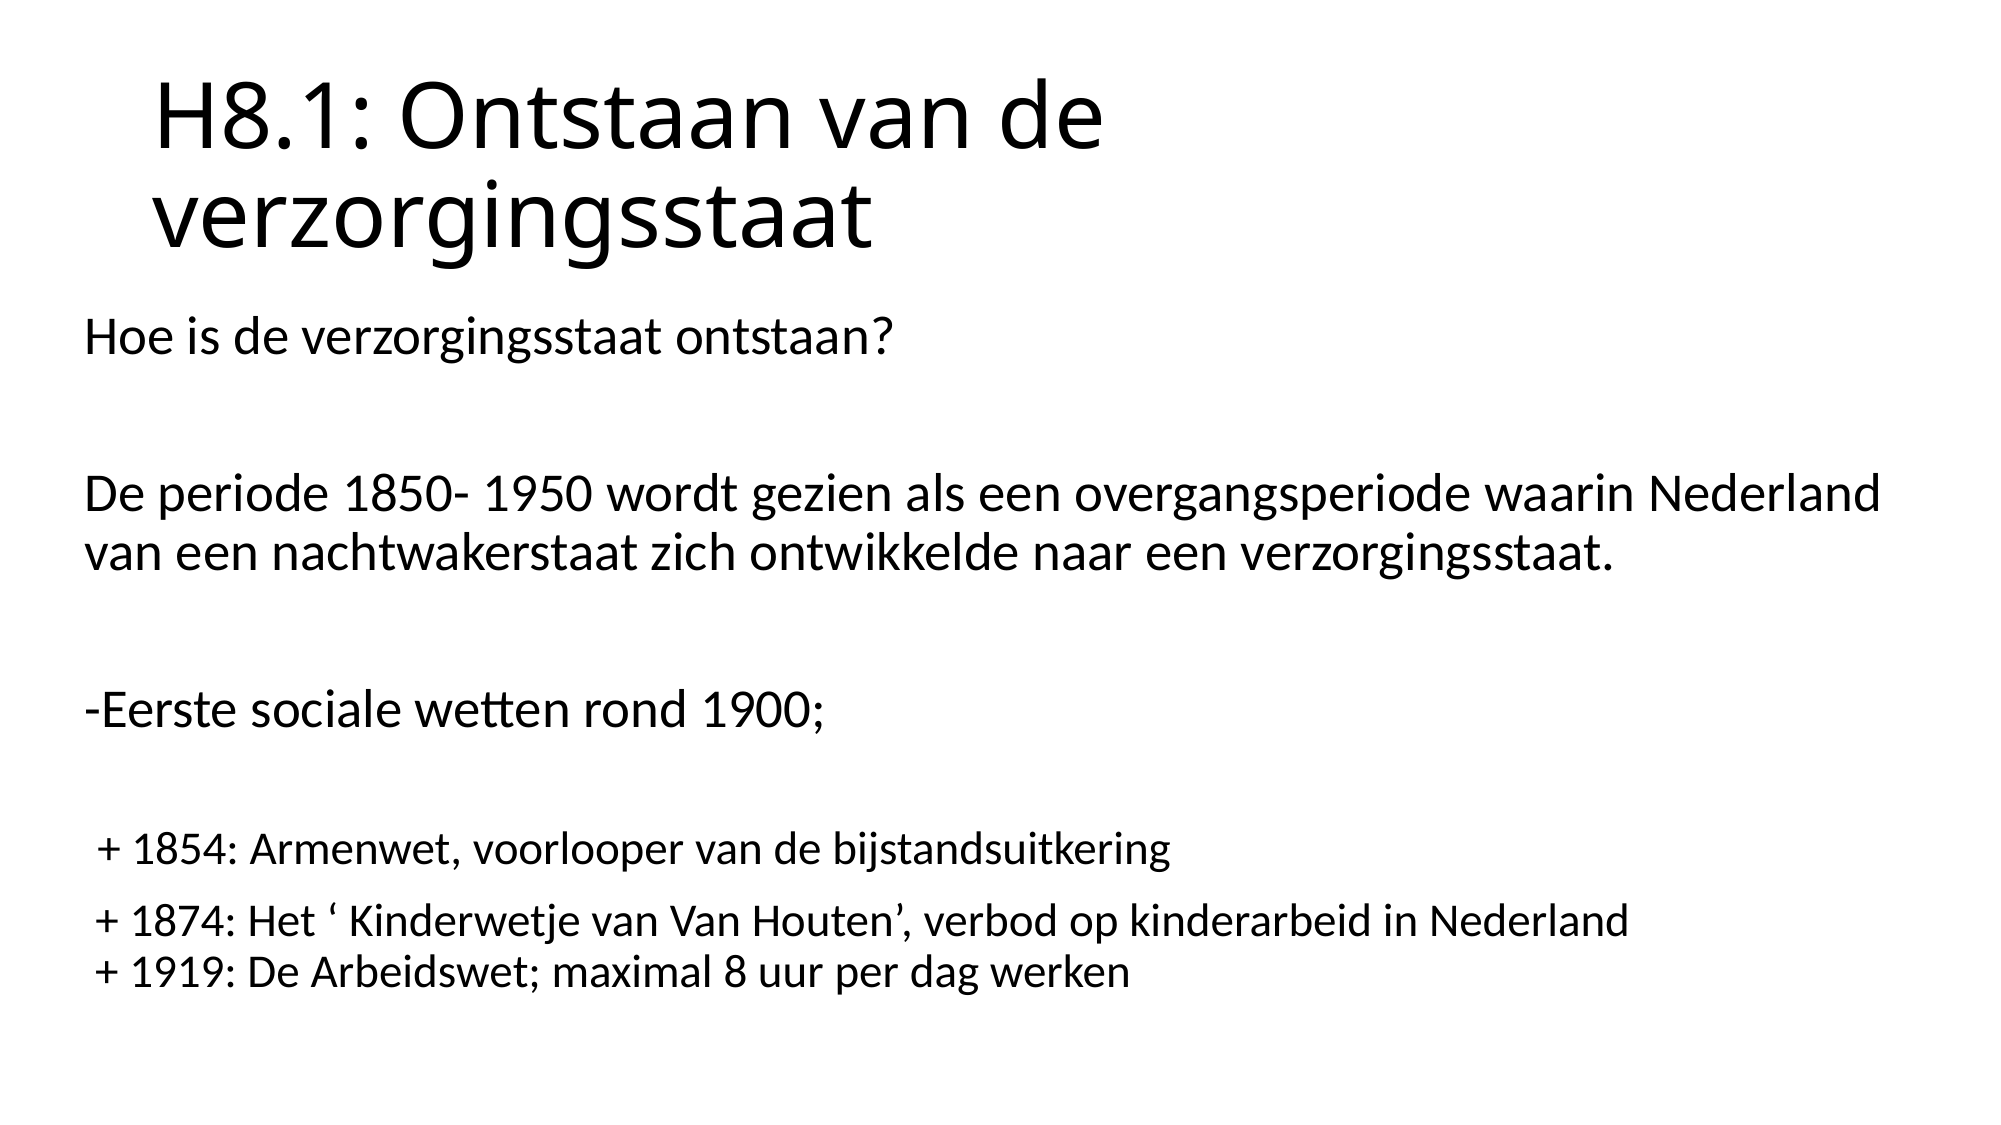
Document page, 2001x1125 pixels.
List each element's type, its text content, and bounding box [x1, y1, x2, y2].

list Hoe is de verzorgingsstaat ontstaan? De periode 1850- 1950 wordt gezien als een overgangsperiode waarin Nederland van een nachtwakerstaat zich ontwikkelde naar een verzorgingsstaat. -Eerste sociale wetten rond 1900; + 1854: Armenwet, voorlooper van de bijstandsuitkering + 1874: Het ‘ Kinderwetje van Van Houten’, verbod op kinderarbeid in Nederland + 1919: De Arbeidswet; maximal 8 uur per dag werken [69, 299, 1973, 1014]
title H8.1: Ontstaan van de verzorgingsstaat [137, 59, 1863, 278]
